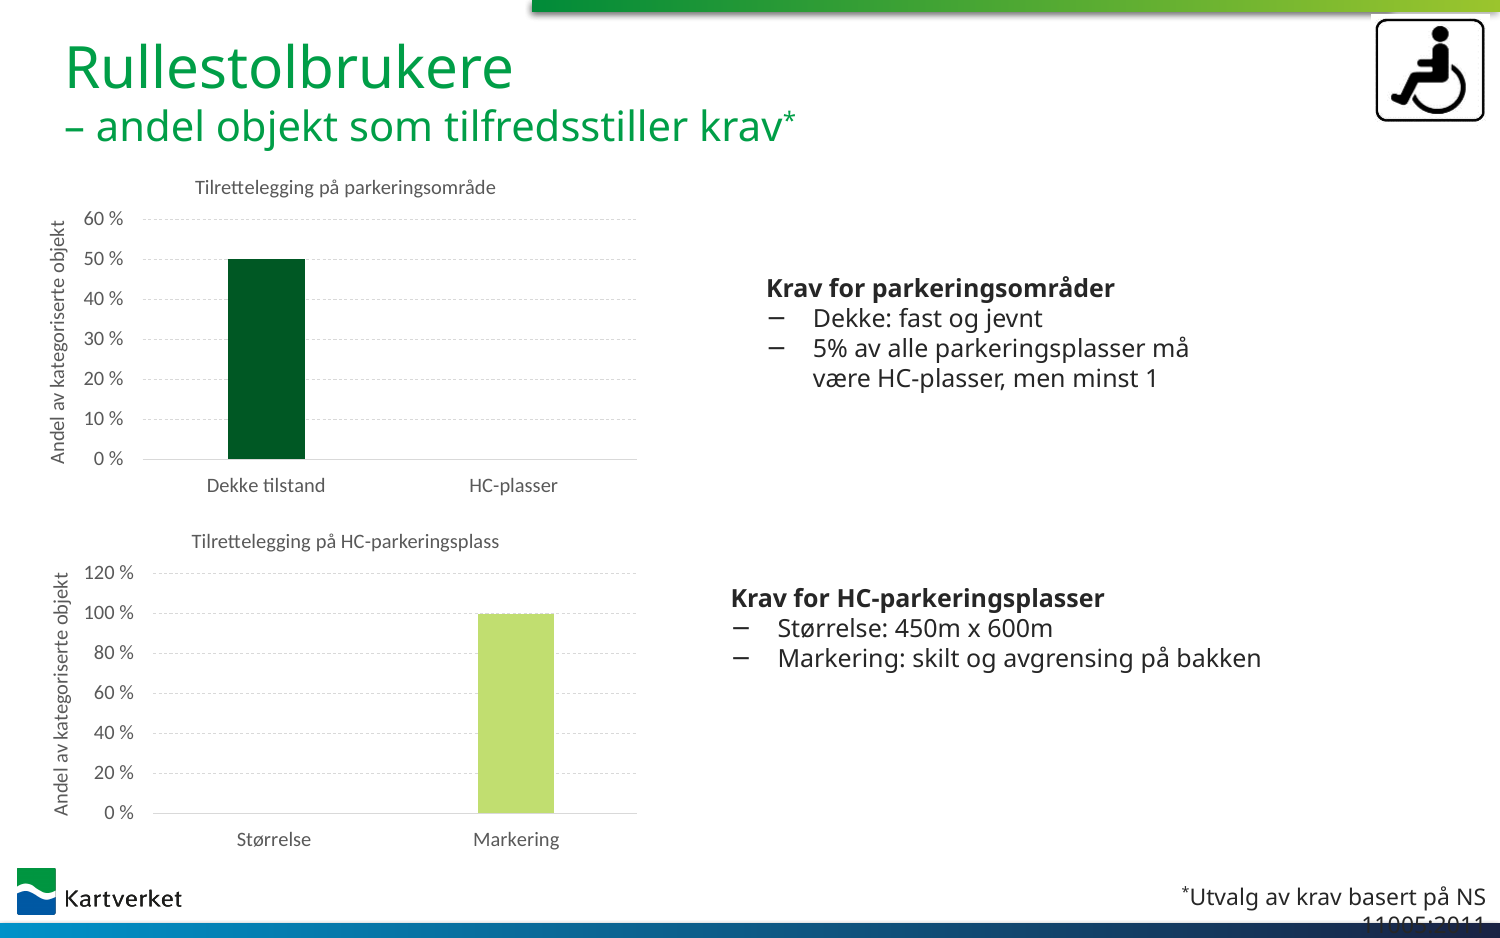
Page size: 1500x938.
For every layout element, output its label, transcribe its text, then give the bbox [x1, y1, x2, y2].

picture [1371, 13, 1491, 127]
text_box Rullestolbrukere – andel objekt som tilfredsstiller krav* [49, 23, 1431, 158]
picture [41, 520, 650, 859]
text_box *Utvalg av krav basert på NS 11005:2011 [1068, 873, 1500, 938]
text_box Krav for HC-parkeringsplasser Størrelse: 450m x 600m Markering: skilt og avgrensing på bakken [715, 574, 1278, 680]
text_box Krav for parkeringsområder Dekke: fast og jevnt 5% av alle parkeringsplasser må være HC-plasser, men minst 1 [751, 264, 1232, 400]
picture [41, 166, 650, 505]
